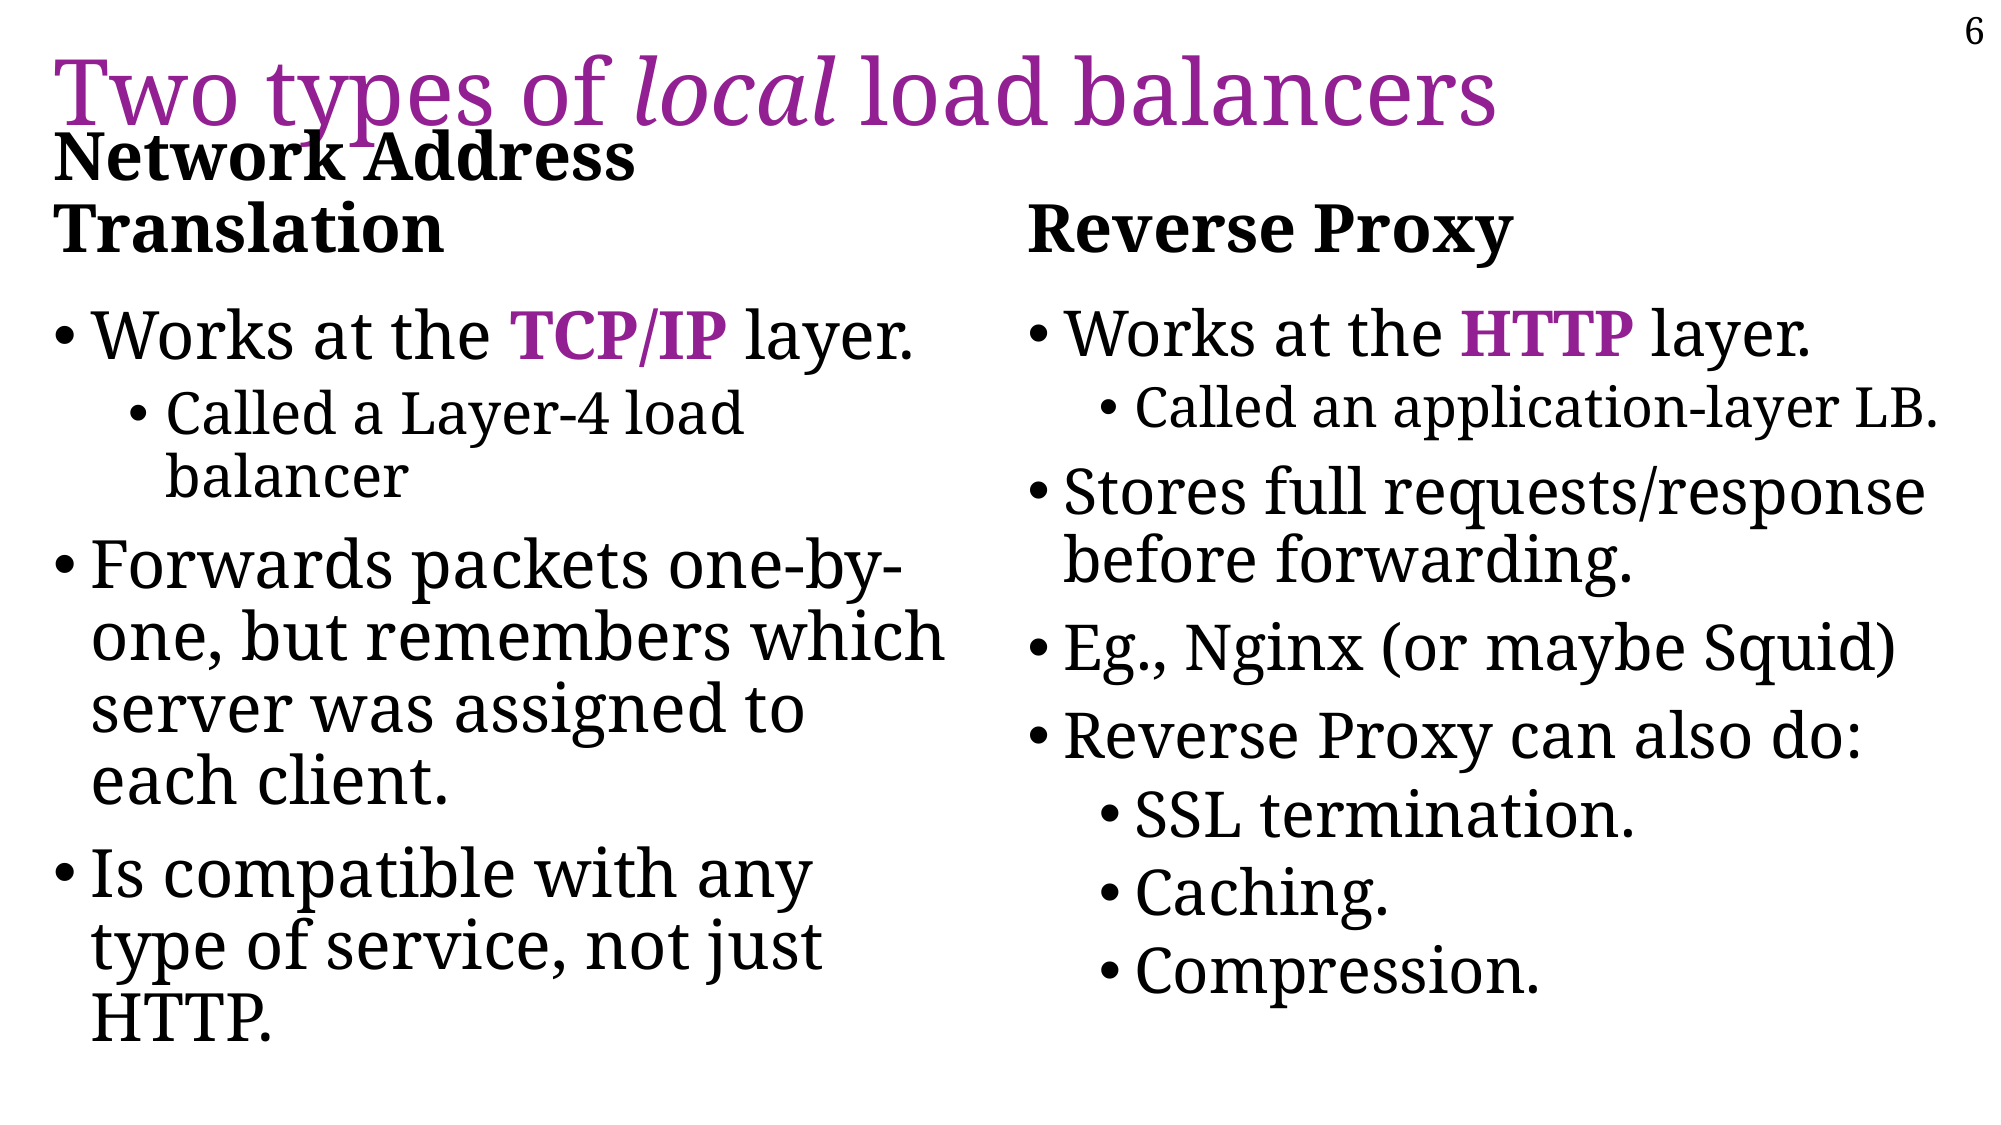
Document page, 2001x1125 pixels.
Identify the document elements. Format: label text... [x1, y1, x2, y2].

list Works at the TCP/IP layer. Called a Layer-4 load balancer Forwards packets one-by-one, but remembers which server was assigned to each client. Is compatible with any type of service, not just HTTP. [38, 294, 984, 1104]
list Reverse Proxy [1012, 187, 1966, 275]
title Two types of local load balancers [38, 22, 1966, 168]
list Network Address Translation [38, 187, 984, 275]
list Works at the HTTP layer. Called an application-layer LB. Stores full requests/response before forwarding. Eg., Nginx (or maybe Squid) Reverse Proxy can also do: SSL termination. Caching. Compression. [1012, 294, 1966, 1104]
text_box 6 [1901, 0, 2000, 60]
